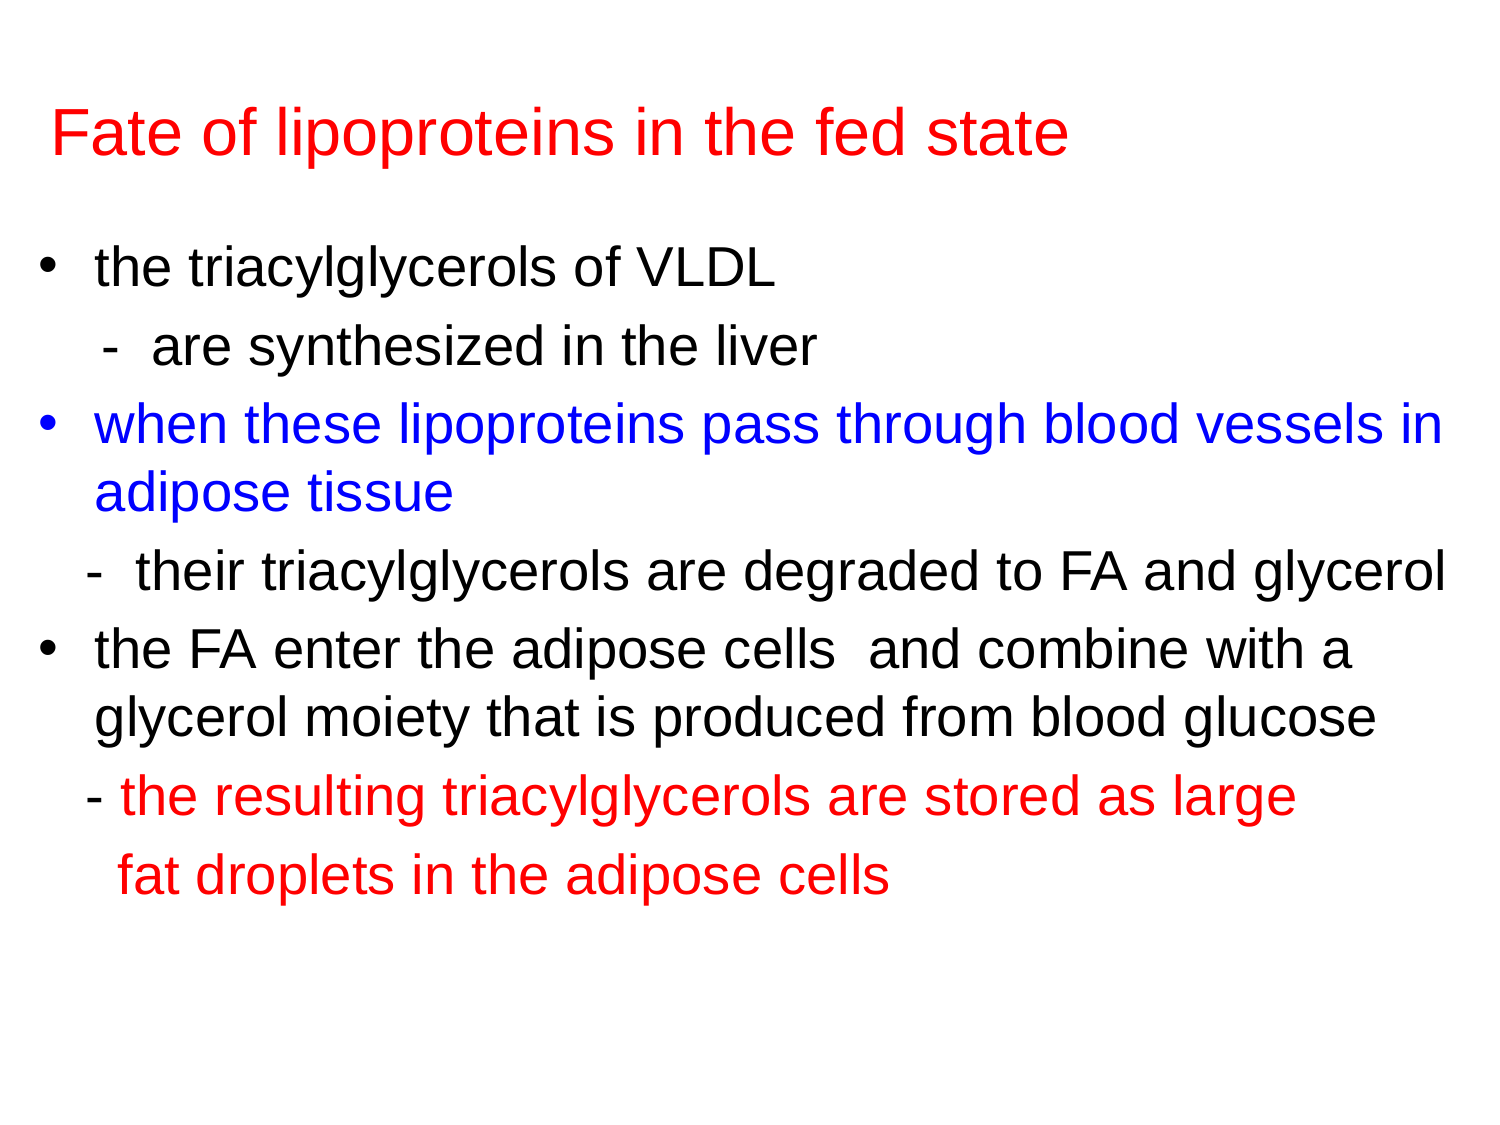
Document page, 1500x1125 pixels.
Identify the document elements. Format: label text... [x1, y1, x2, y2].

list the triacylglycerols of VLDL - are synthesized in the liver when these lipoproteins pass through blood vessels in adipose tissue - their triacylglycerols are degraded to FA and glycerol the FA enter the adipose cells and combine with a glycerol moiety that is produced from blood glucose - the resulting triacylglycerols are stored as large fat droplets in the adipose cells [23, 222, 1500, 966]
title Fate of lipoproteins in the fed state [35, 35, 1386, 222]
